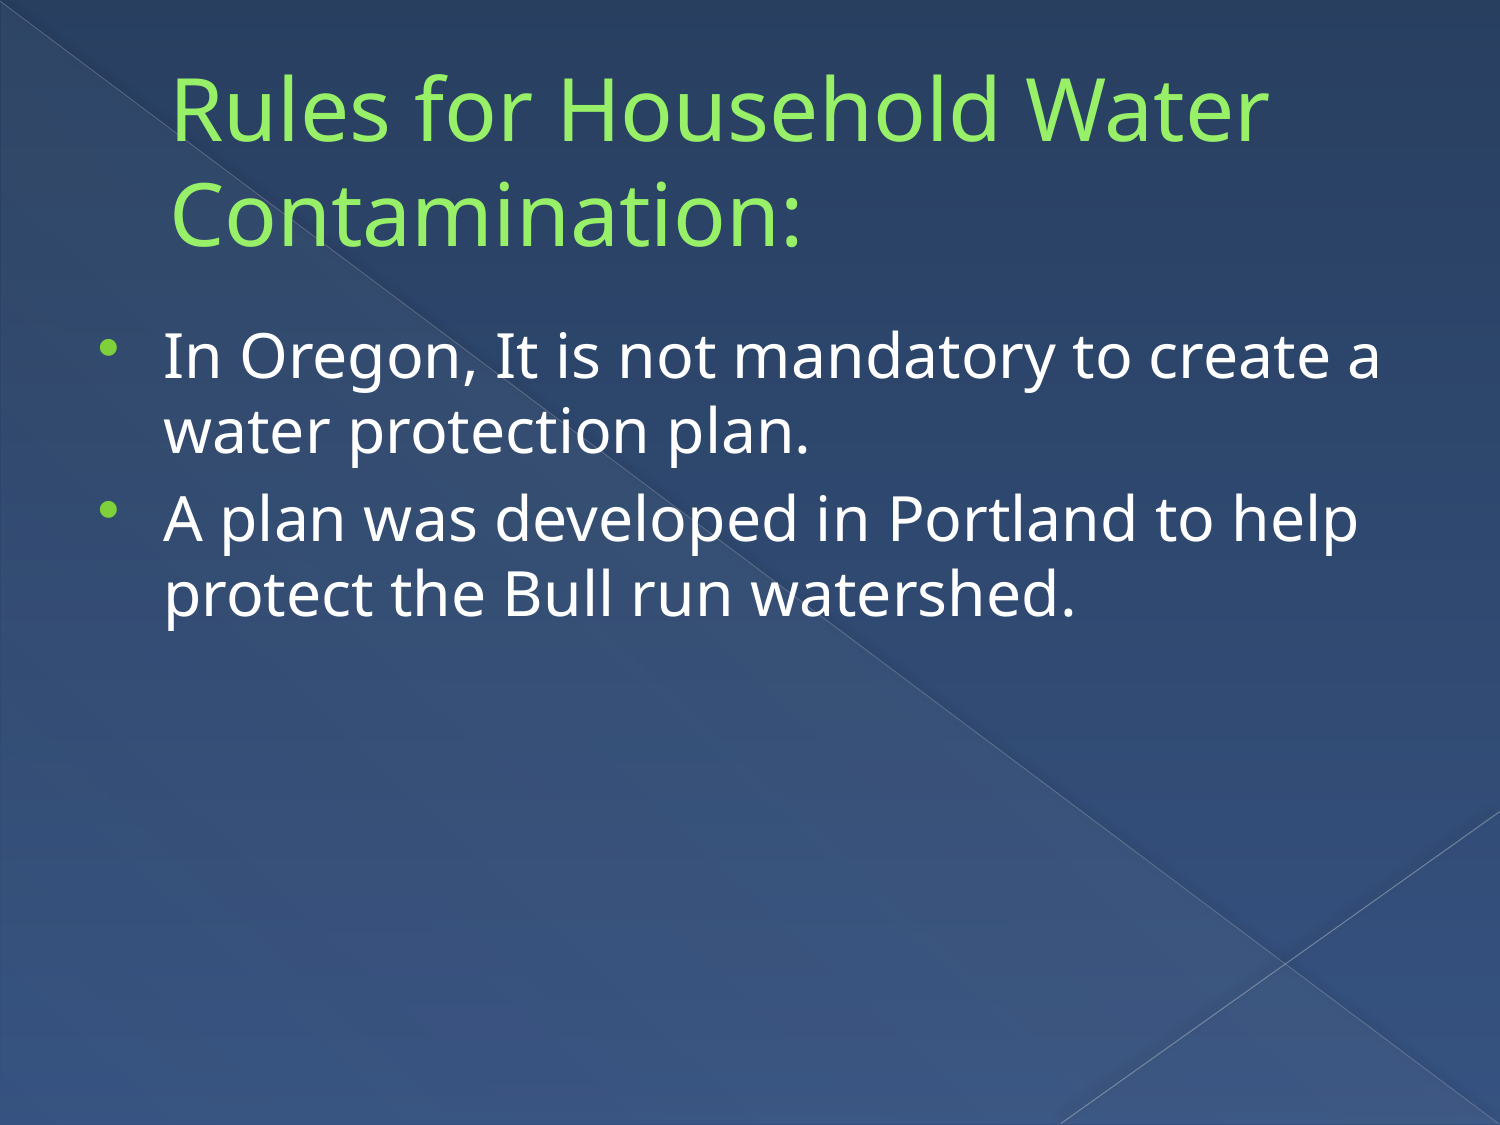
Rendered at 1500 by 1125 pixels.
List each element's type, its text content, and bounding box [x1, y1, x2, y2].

list In Oregon, It is not mandatory to create a water protection plan. A plan was developed in Portland to help protect the Bull run watershed. [75, 308, 1425, 1059]
title Rules for Household Water Contamination: [75, 43, 1425, 274]
